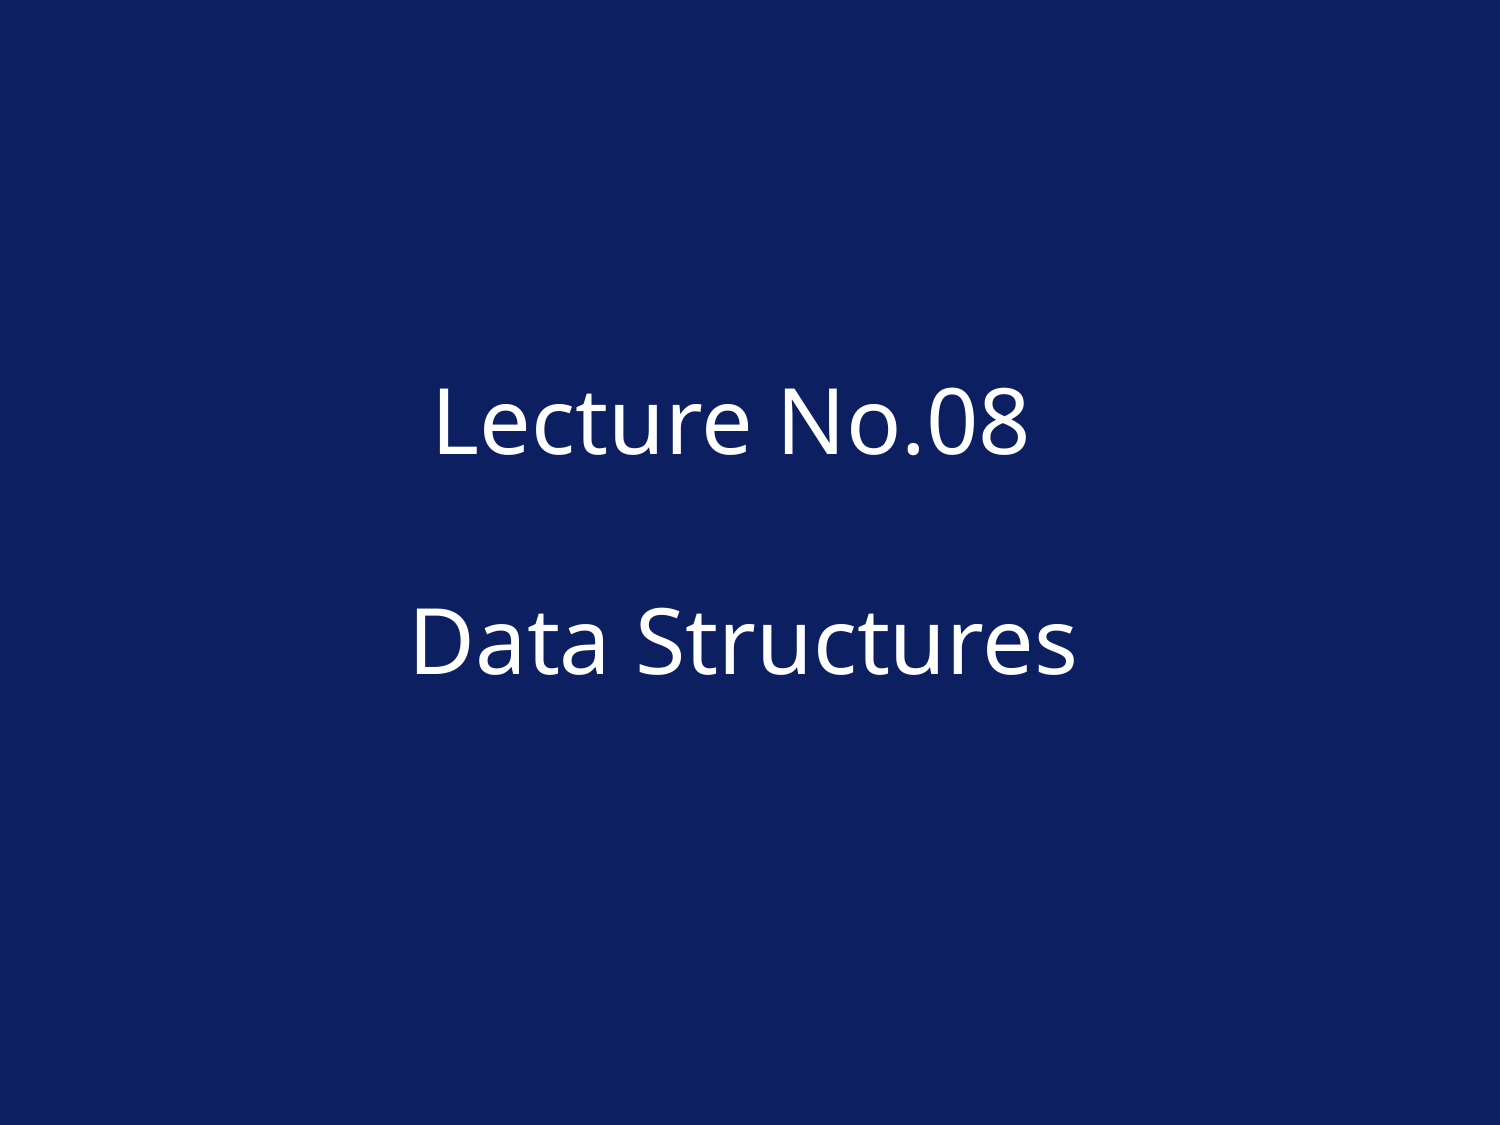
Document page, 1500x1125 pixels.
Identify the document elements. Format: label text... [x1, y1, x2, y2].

text_box Lecture No.08 Data Structures [99, 249, 1388, 875]
